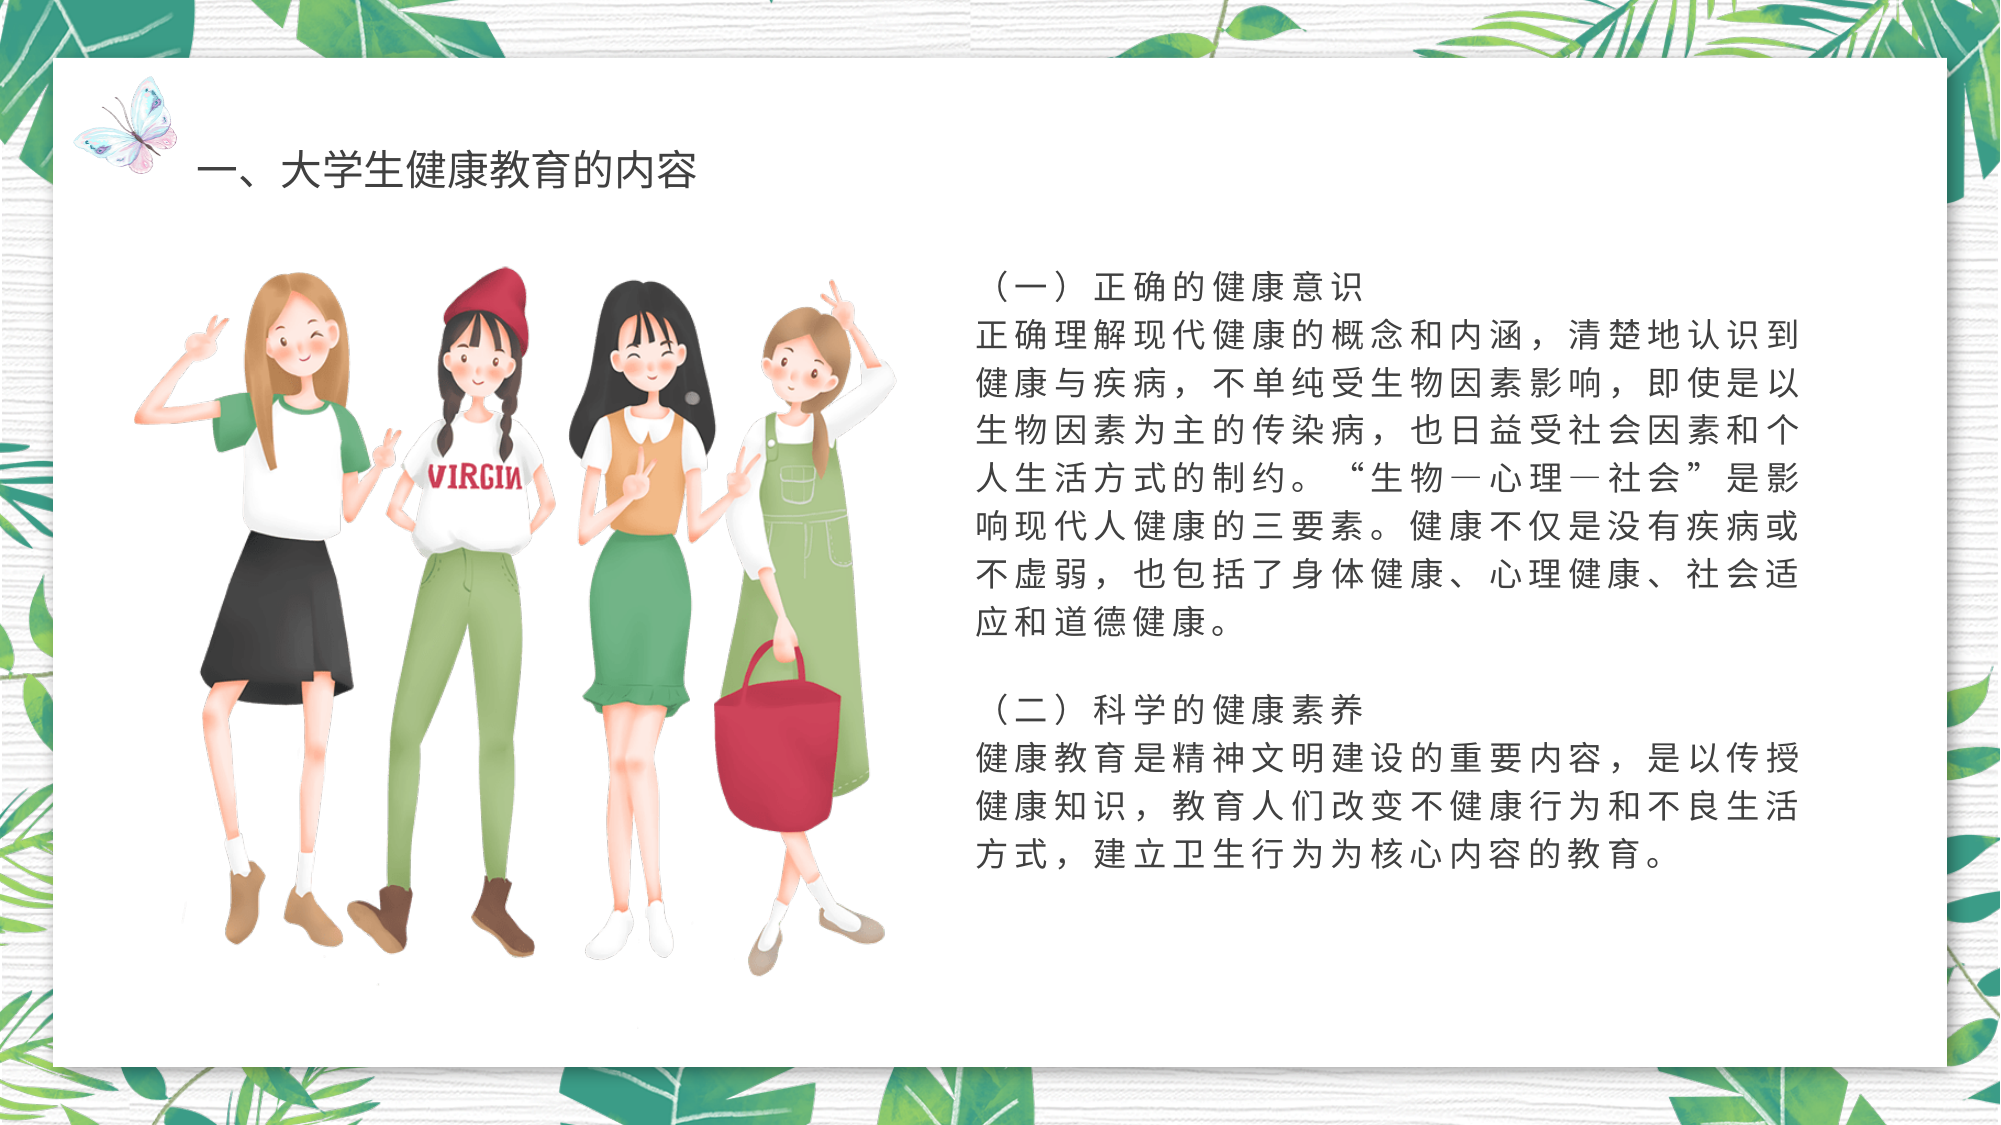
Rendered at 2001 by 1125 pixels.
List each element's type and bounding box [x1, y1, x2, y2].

picture [134, 181, 913, 1064]
picture [73, 76, 177, 174]
text_box [0, 0, 2000, 1125]
